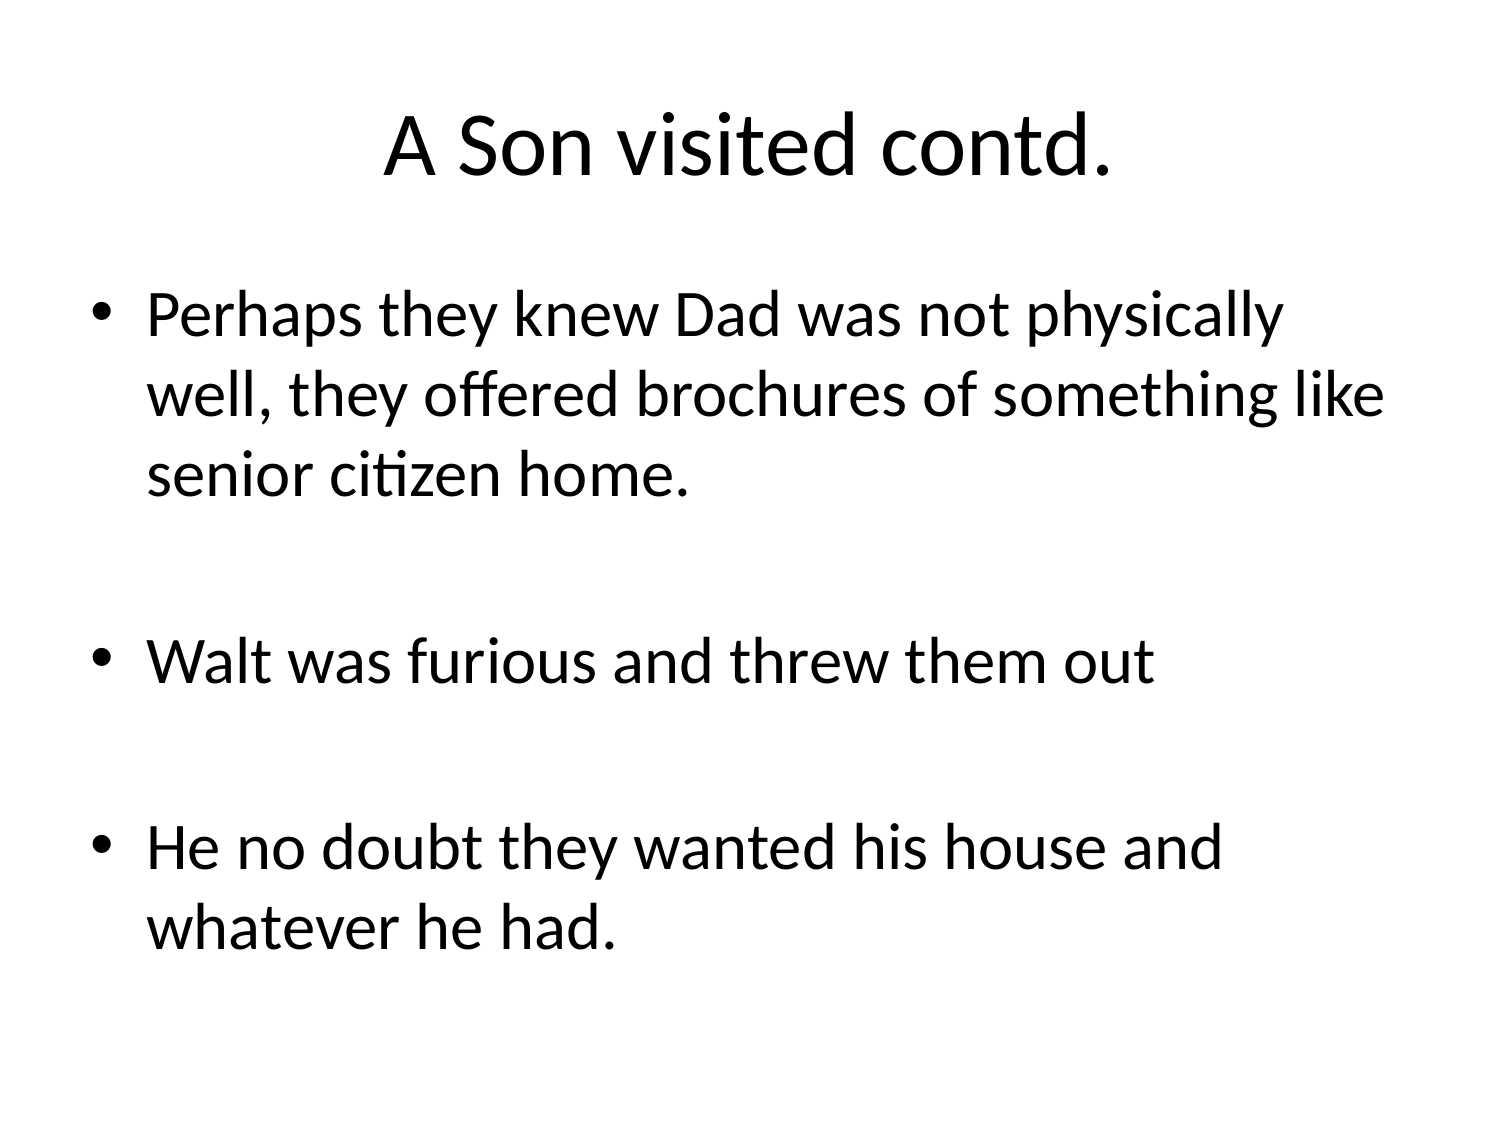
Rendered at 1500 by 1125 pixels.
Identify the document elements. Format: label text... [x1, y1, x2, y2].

list Perhaps they knew Dad was not physically well, they offered brochures of something like senior citizen home. Walt was furious and threw them out He no doubt they wanted his house and whatever he had. [75, 262, 1425, 1005]
title A Son visited contd. [75, 45, 1425, 233]
